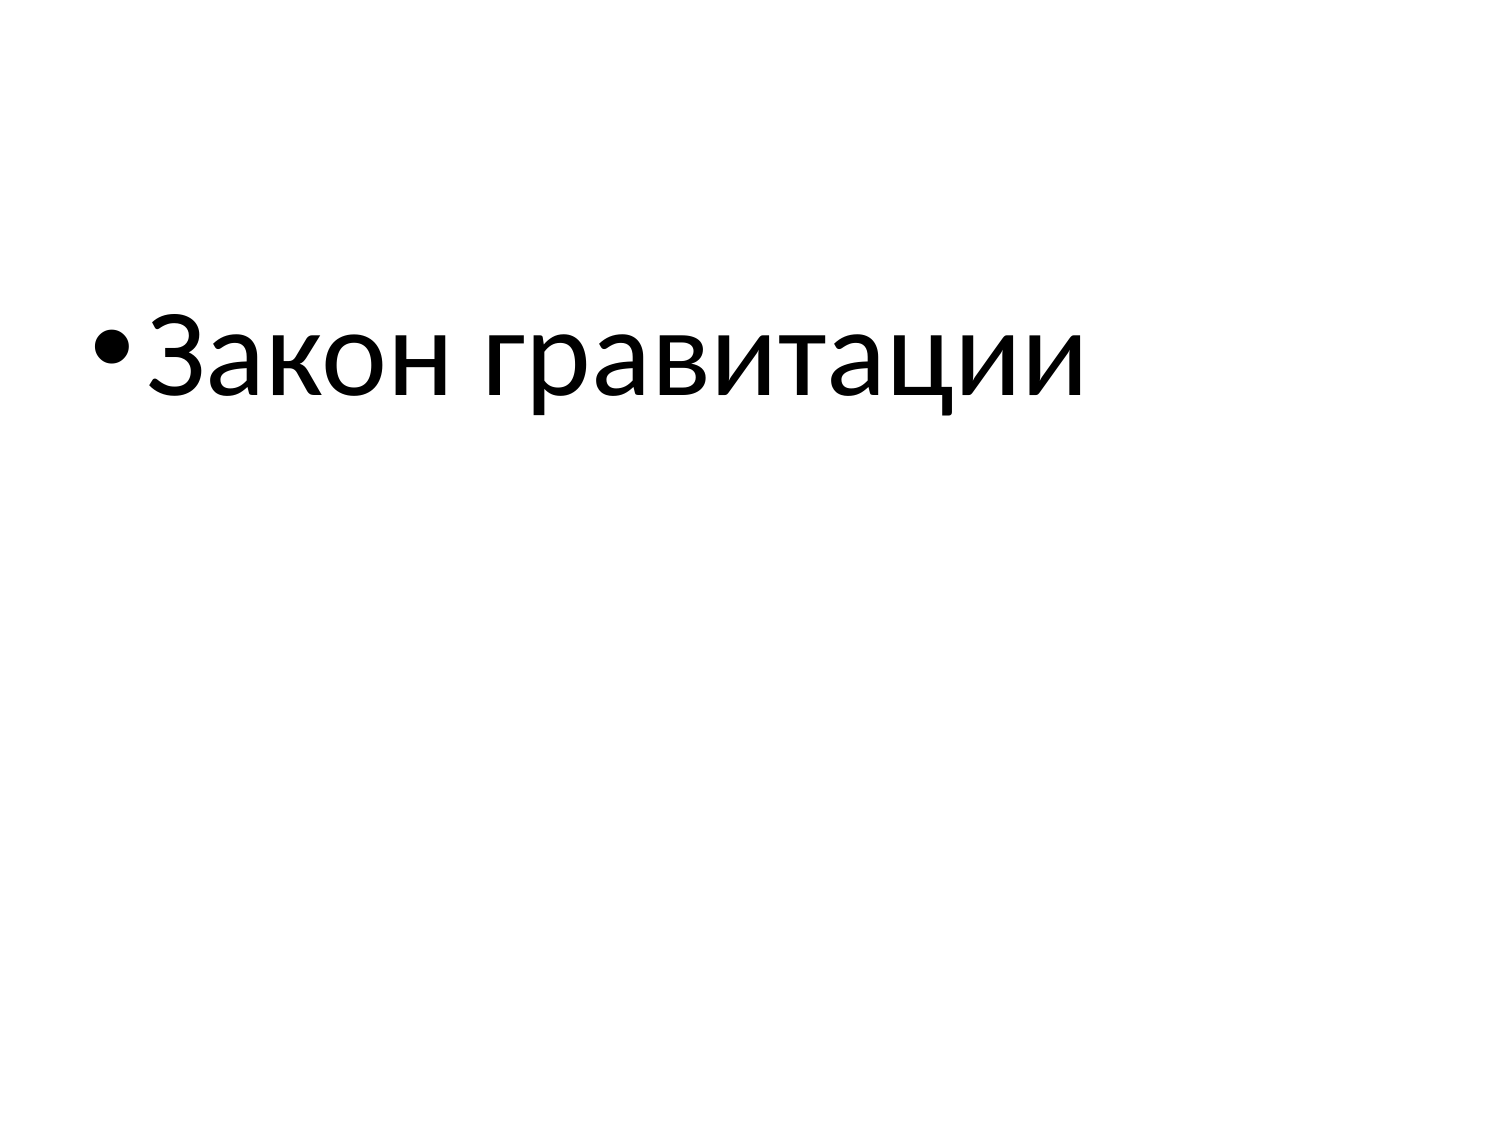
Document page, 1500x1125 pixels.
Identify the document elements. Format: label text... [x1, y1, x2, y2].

list Закон гравитации [75, 262, 1425, 1005]
